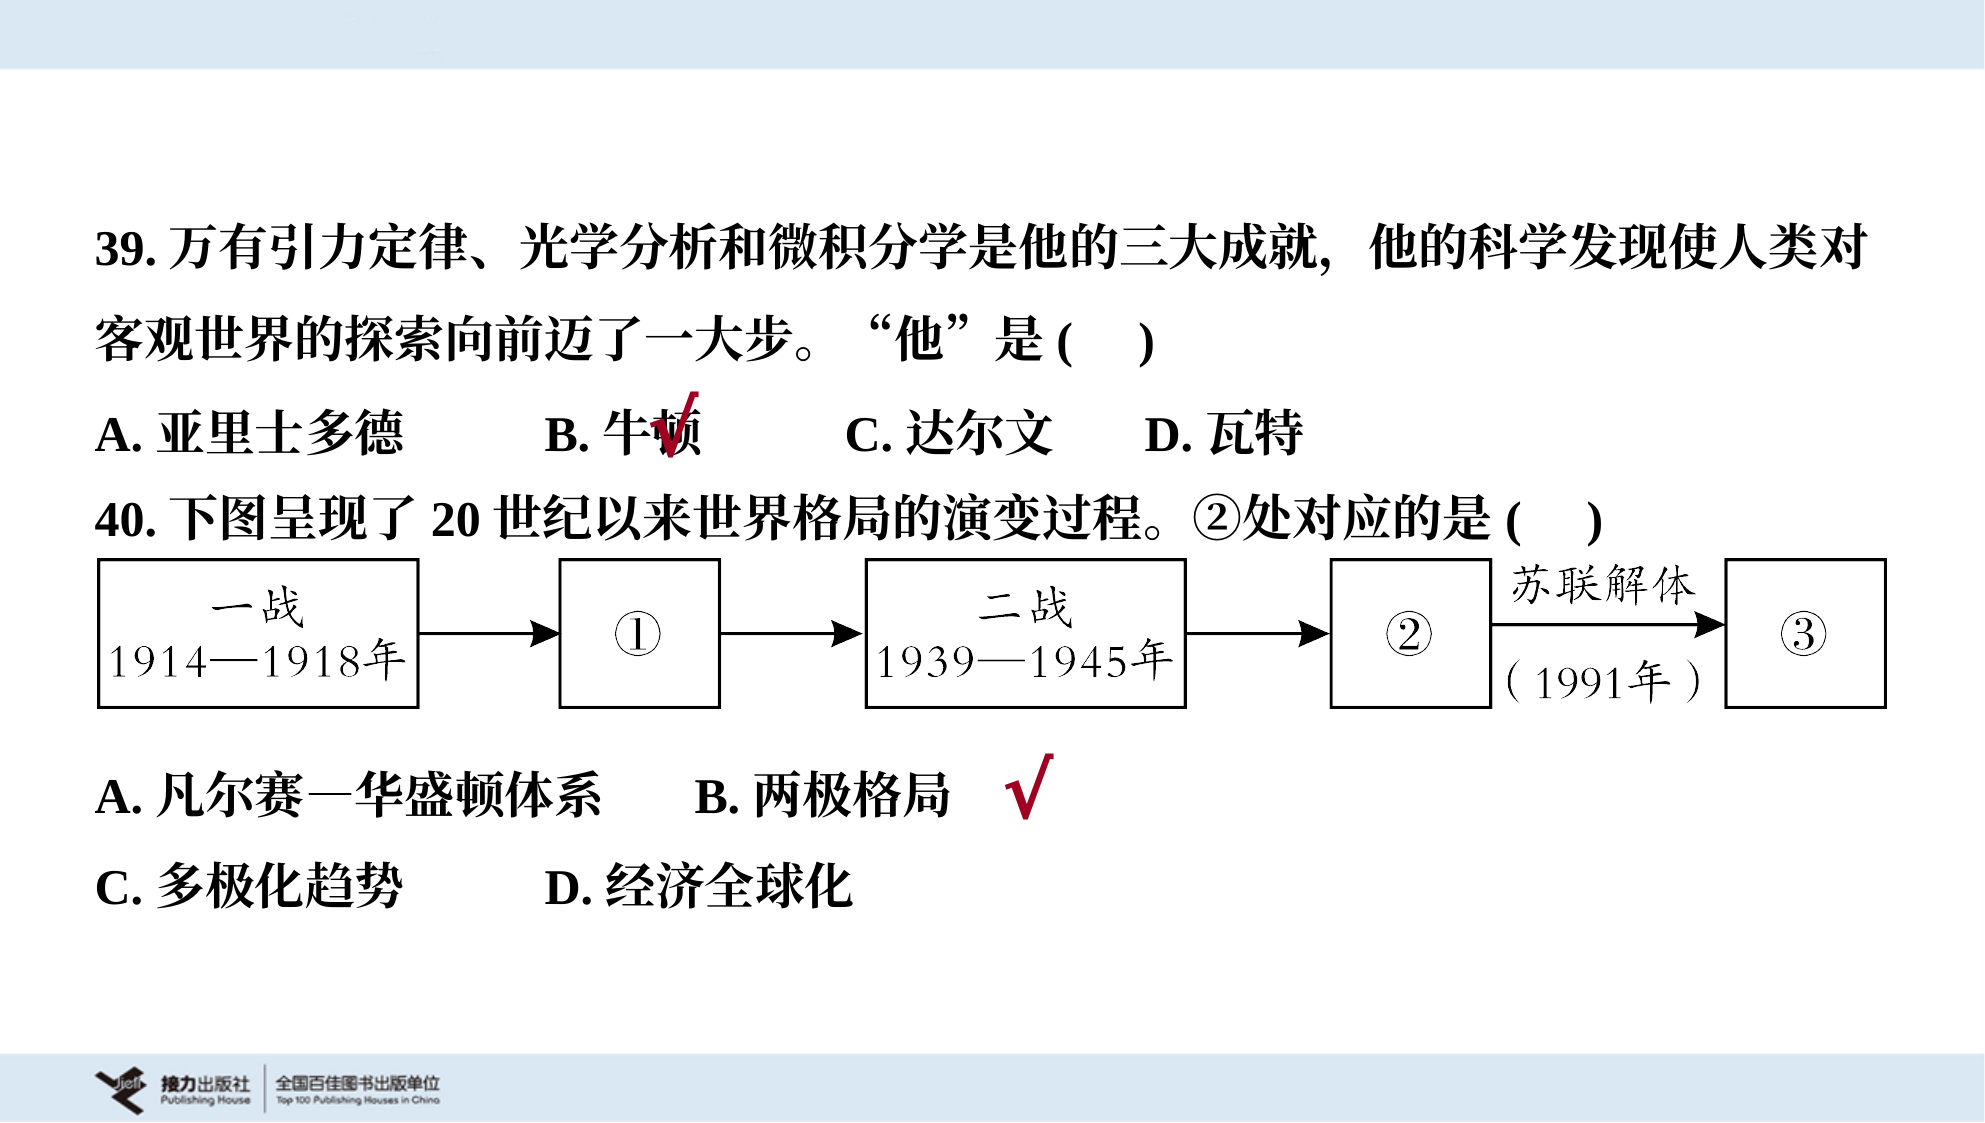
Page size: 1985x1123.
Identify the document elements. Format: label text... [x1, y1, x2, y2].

text_box 40.下图呈现了20世纪以来世界格局的演变过程。②处对应的是( ) [94, 459, 1892, 547]
text_box √ [1002, 741, 1055, 834]
text_box A.亚里士多德 B.牛顿 C.达尔文 D.瓦特 [94, 373, 1892, 459]
text_box A.凡尔赛—华盛顿体系 B.两极格局 C.多极化趋势 D.经济全球化 [94, 731, 1892, 915]
text_box 39.万有引力定律、光学分析和微积分学是他的三大成就，他的科学发现使人类对 客观世界的探索向前迈了一大步。“他”是( ) [94, 184, 1892, 368]
text_box √ [647, 379, 700, 472]
picture [0, 0, 1985, 1122]
